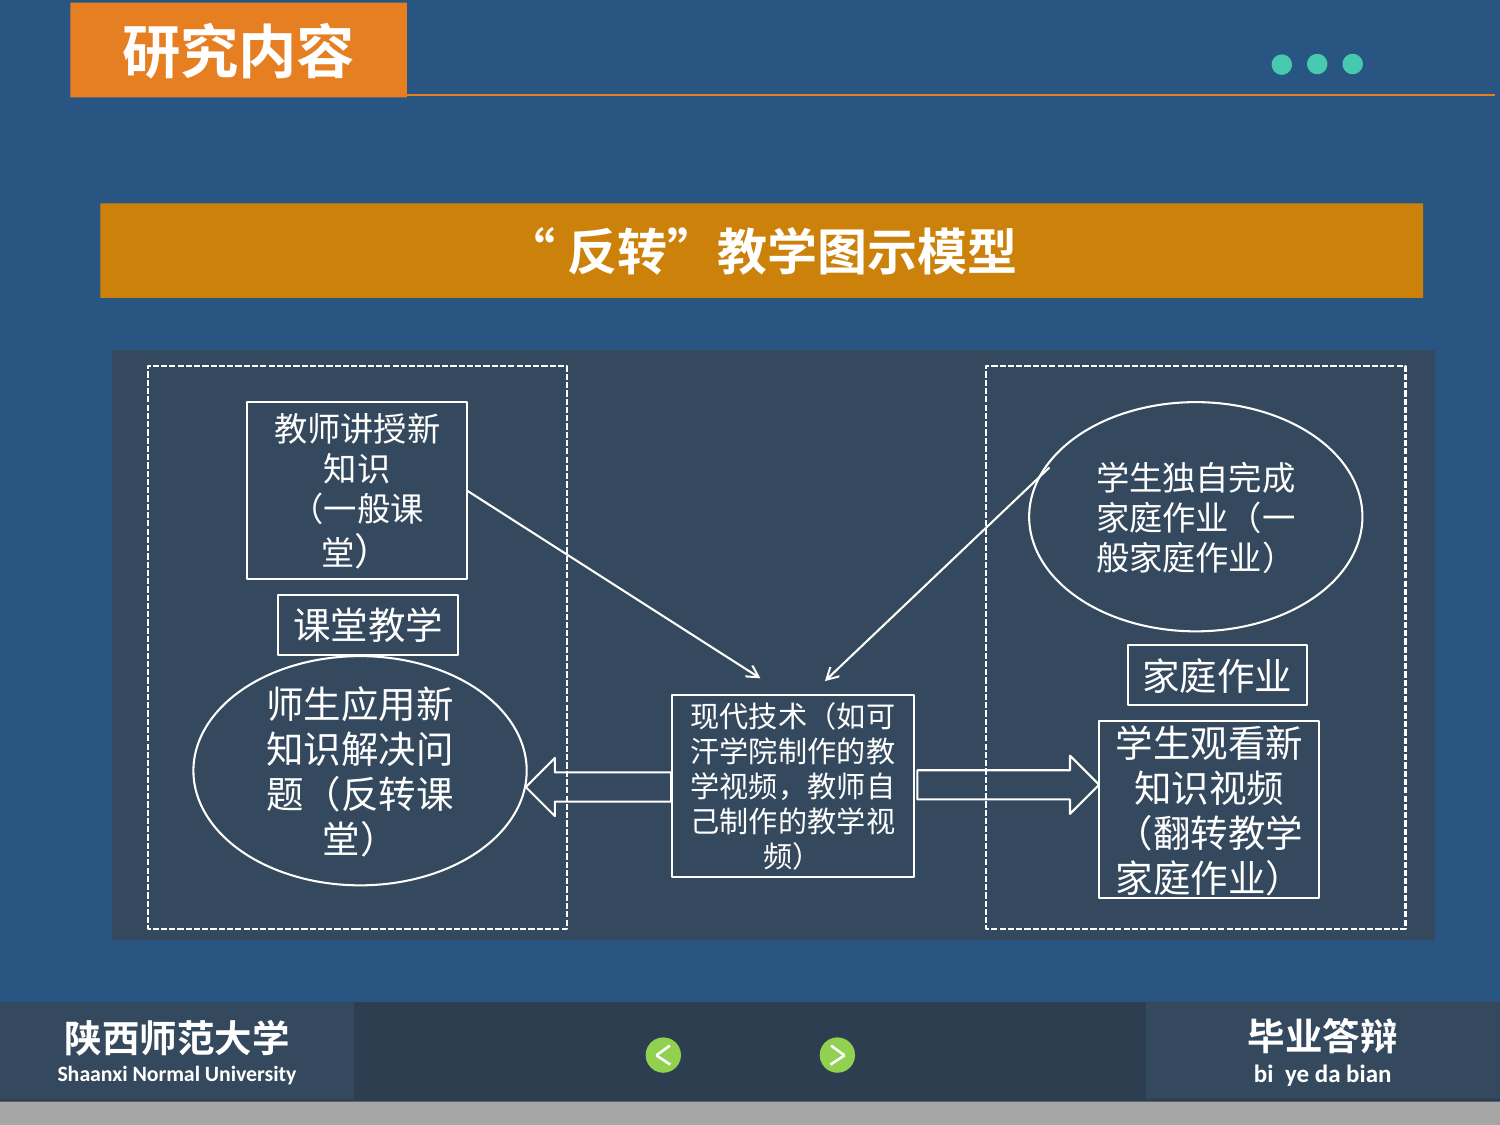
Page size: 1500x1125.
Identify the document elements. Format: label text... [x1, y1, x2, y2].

text_box [0, 1100, 1500, 1125]
text_box “反转”教学图示模型 [98, 201, 1425, 300]
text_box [645, 1037, 682, 1074]
text_box [356, 1000, 1144, 1100]
text_box 毕业答辩 bi ye da bian [1144, 999, 1500, 1101]
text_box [147, 366, 1406, 929]
text_box [110, 348, 1437, 943]
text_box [70, 2, 1496, 98]
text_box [819, 1037, 856, 1074]
text_box 陕西师范大学 Shaanxi Normal University [0, 1000, 356, 1101]
